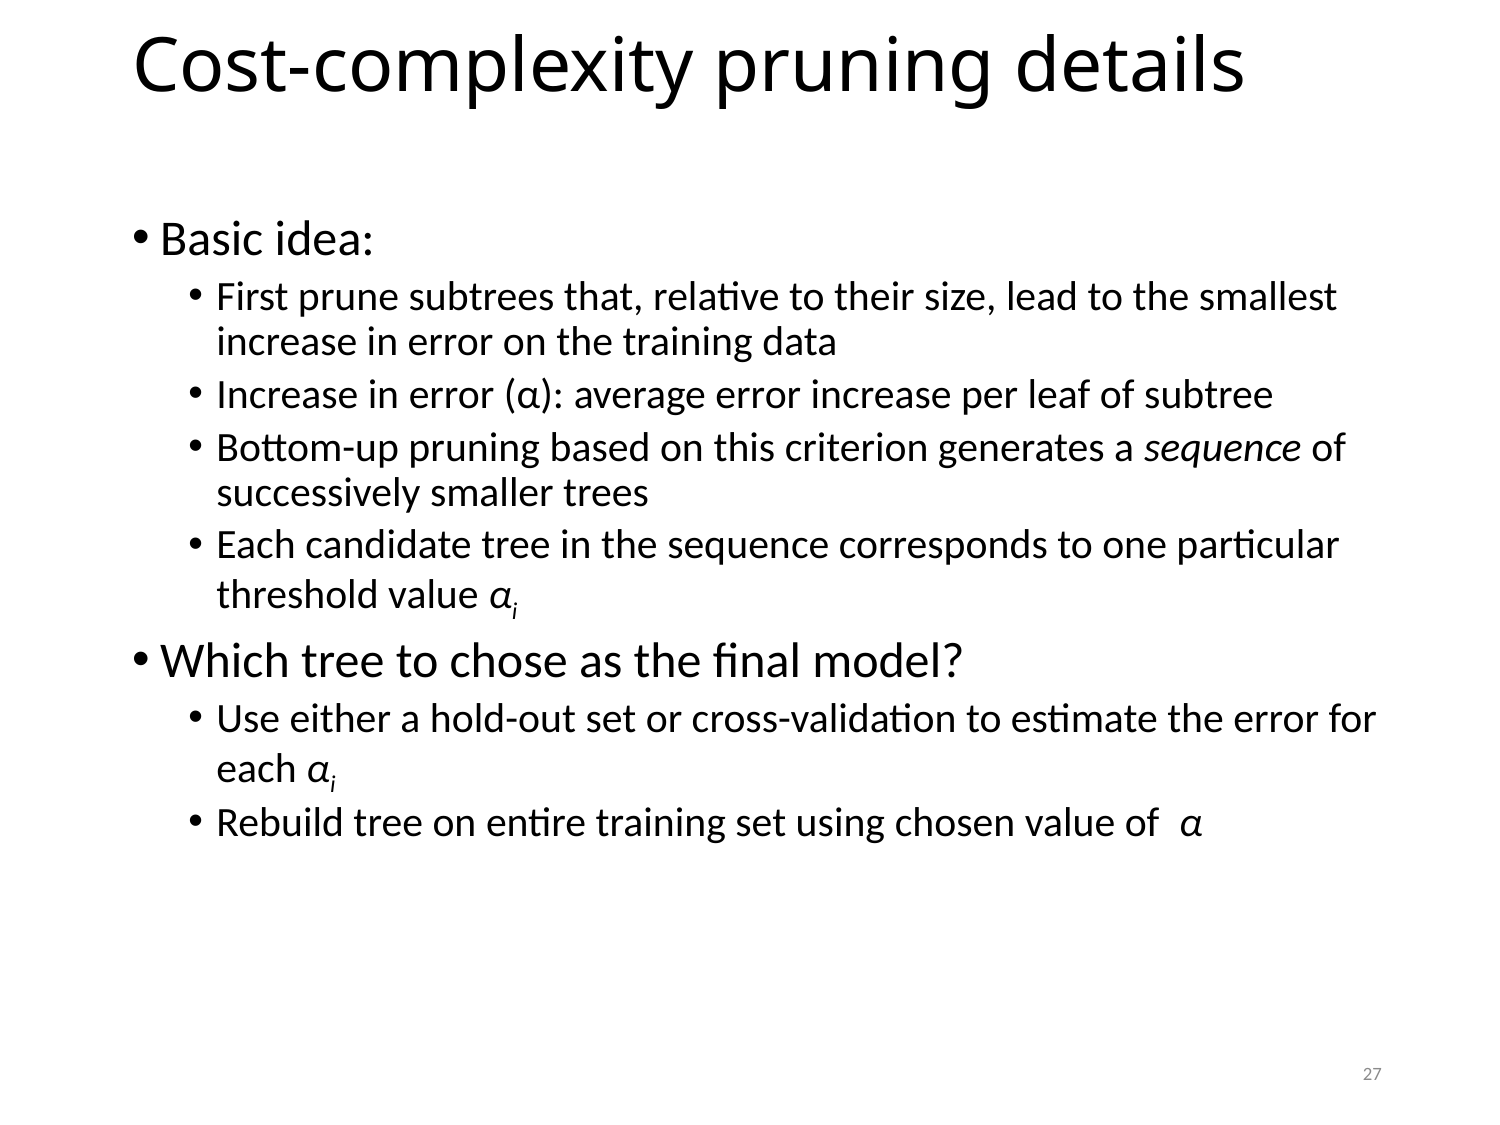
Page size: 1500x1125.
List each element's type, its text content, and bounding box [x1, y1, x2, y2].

list Basic idea: First prune subtrees that, relative to their size, lead to the smallest increase in error on the training data Increase in error (α): average error increase per leaf of subtree Bottom-up pruning based on this criterion generates a sequence of successively smaller trees Each candidate tree in the sequence corresponds to one particular threshold value αi Which tree to chose as the final model? Use either a hold-out set or cross-validation to estimate the error for each αi Rebuild tree on entire training set using chosen value of α [117, 205, 1396, 1023]
slide_number 27 [1059, 1042, 1397, 1103]
title Cost-complexity pruning details [117, 0, 1374, 161]
